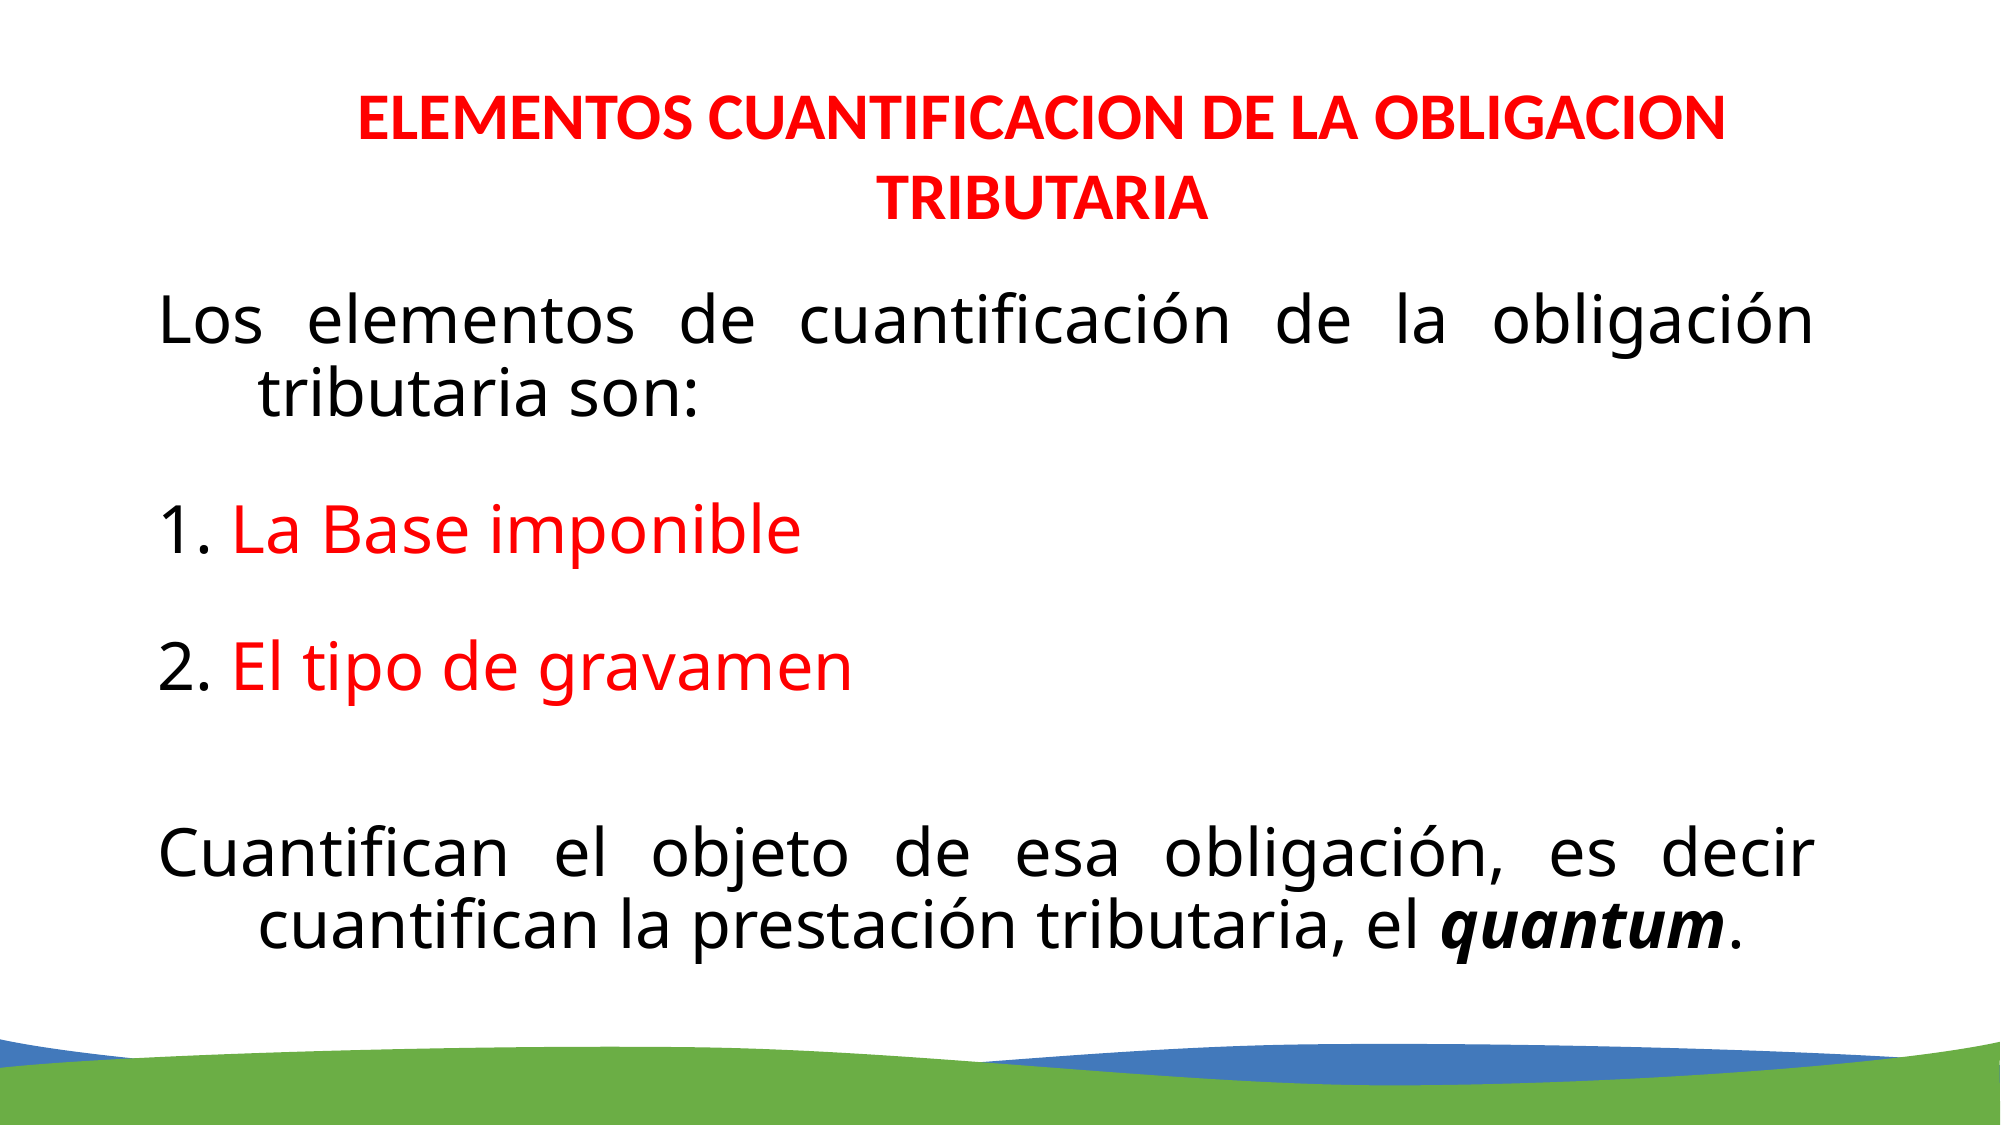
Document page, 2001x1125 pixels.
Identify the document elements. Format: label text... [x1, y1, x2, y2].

text_box ELEMENTOS CUANTIFICACION DE LA OBLIGACION TRIBUTARIA [337, 65, 1749, 240]
text_box Los elementos de cuantificación de la obligación tributaria son: 1. La Base imponible 2. El tipo de gravamen Cuantifican el objeto de esa obligación, es decir cuantifican la prestación tributaria, el quantum. [142, 278, 1834, 1076]
